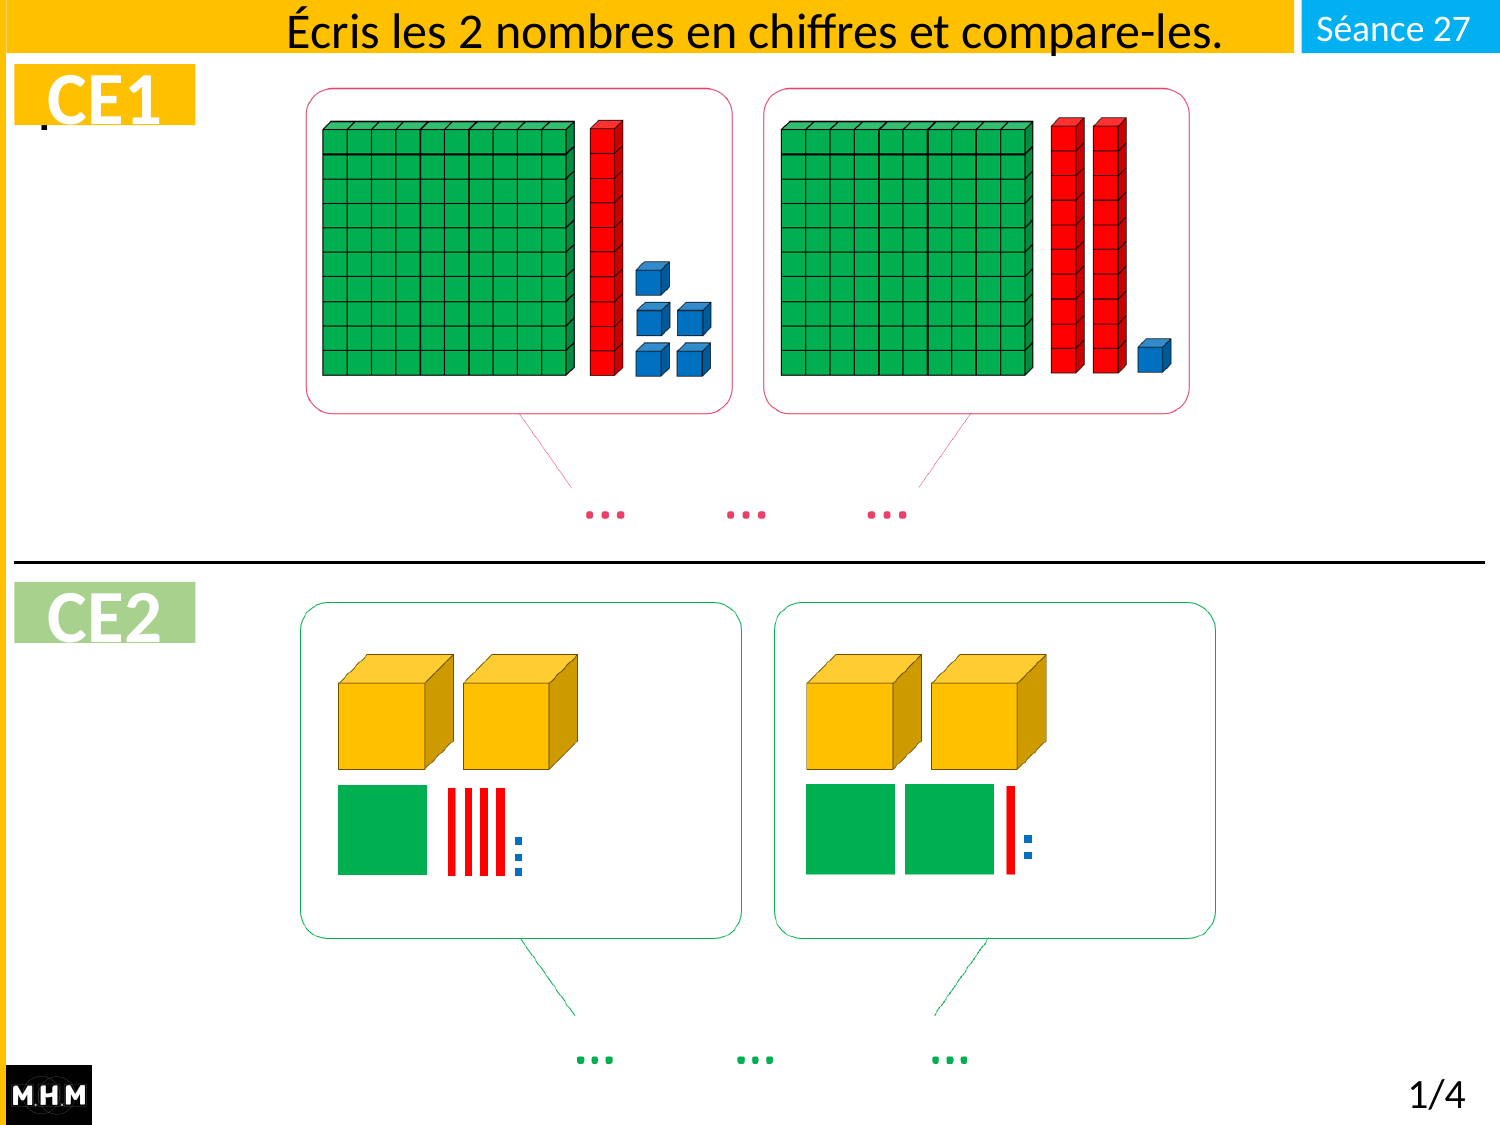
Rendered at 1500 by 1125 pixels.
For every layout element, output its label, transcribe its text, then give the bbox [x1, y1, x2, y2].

picture [6, 1065, 92, 1125]
picture [285, 581, 1227, 1087]
title Écris les 2 nombres en chiffres et compare-les. [109, 0, 1403, 77]
text_box CE1 [13, 63, 196, 126]
text_box CE2 [13, 581, 196, 644]
picture [298, 77, 1202, 544]
list 1/4 [1373, 1064, 1500, 1125]
